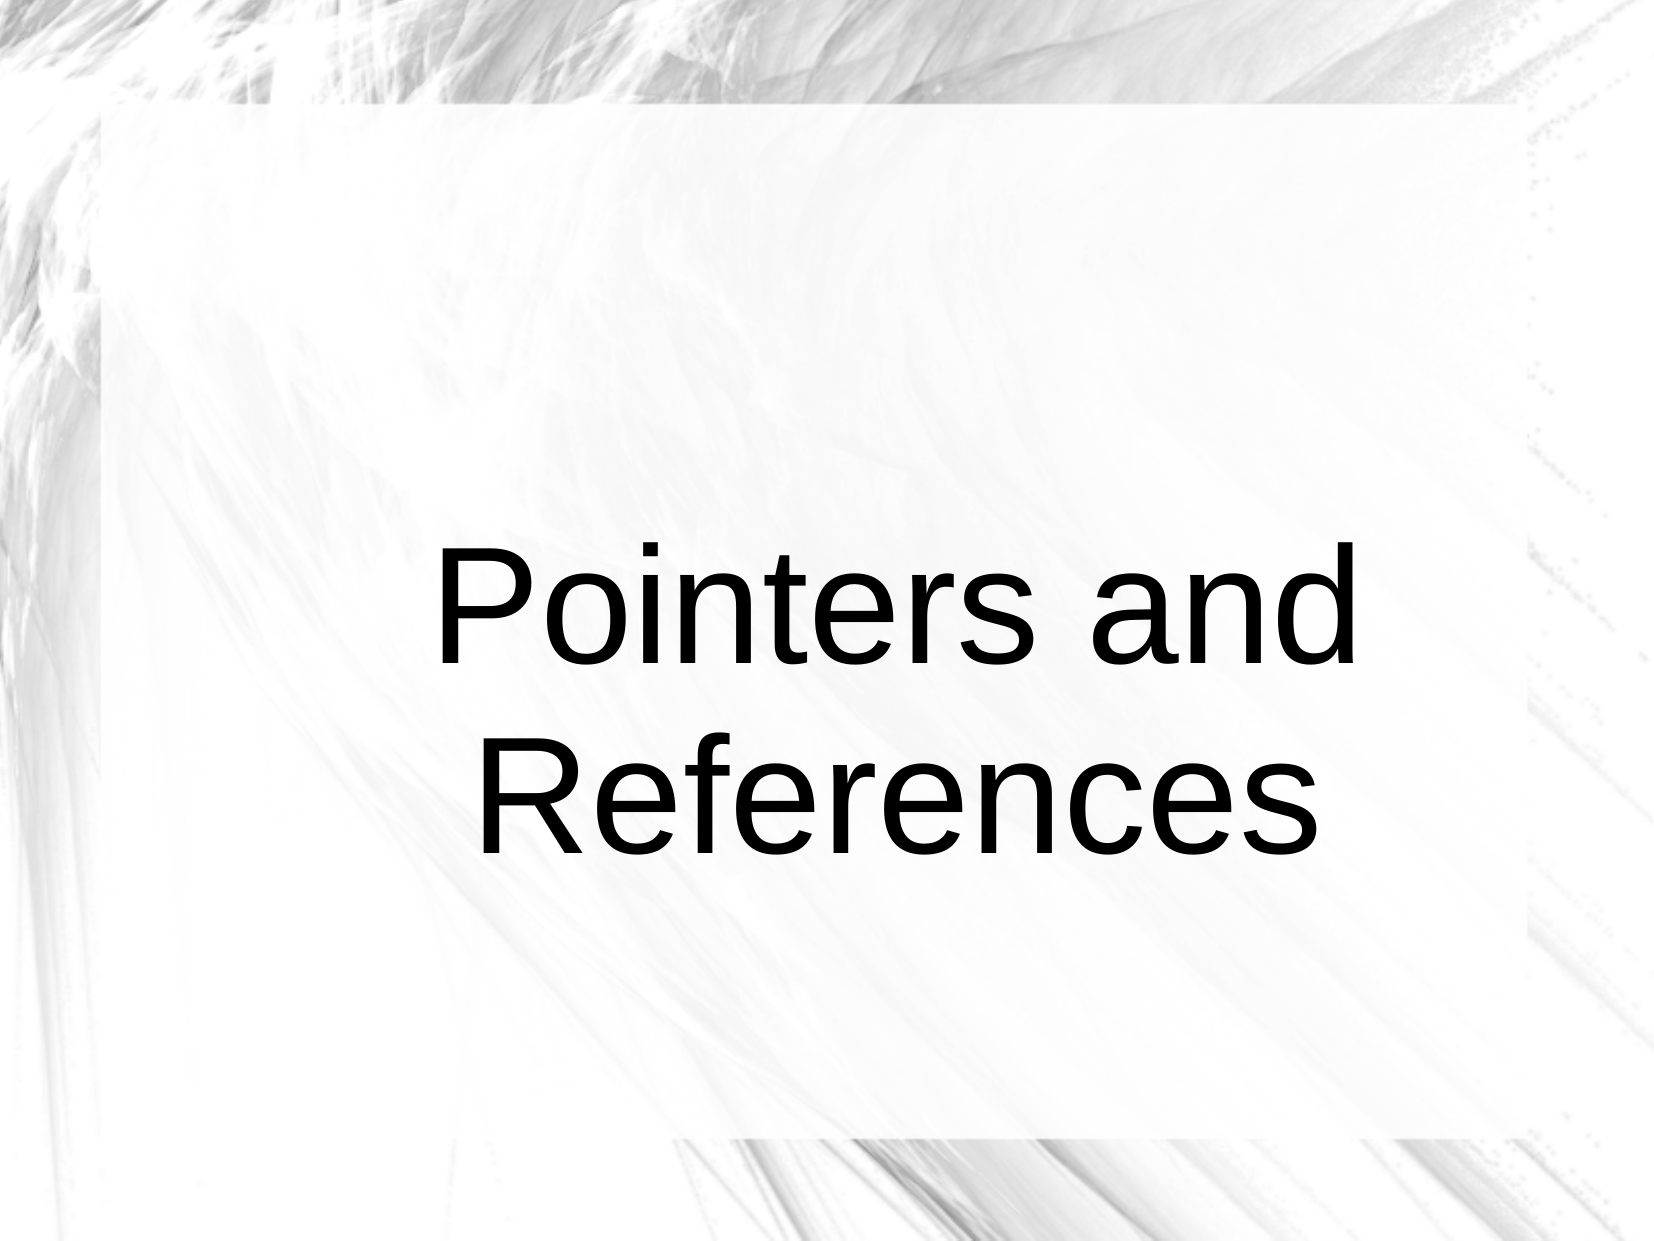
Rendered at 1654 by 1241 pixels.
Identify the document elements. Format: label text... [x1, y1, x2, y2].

list Pointers and References [118, 319, 1571, 1109]
picture [0, 0, 1654, 1241]
